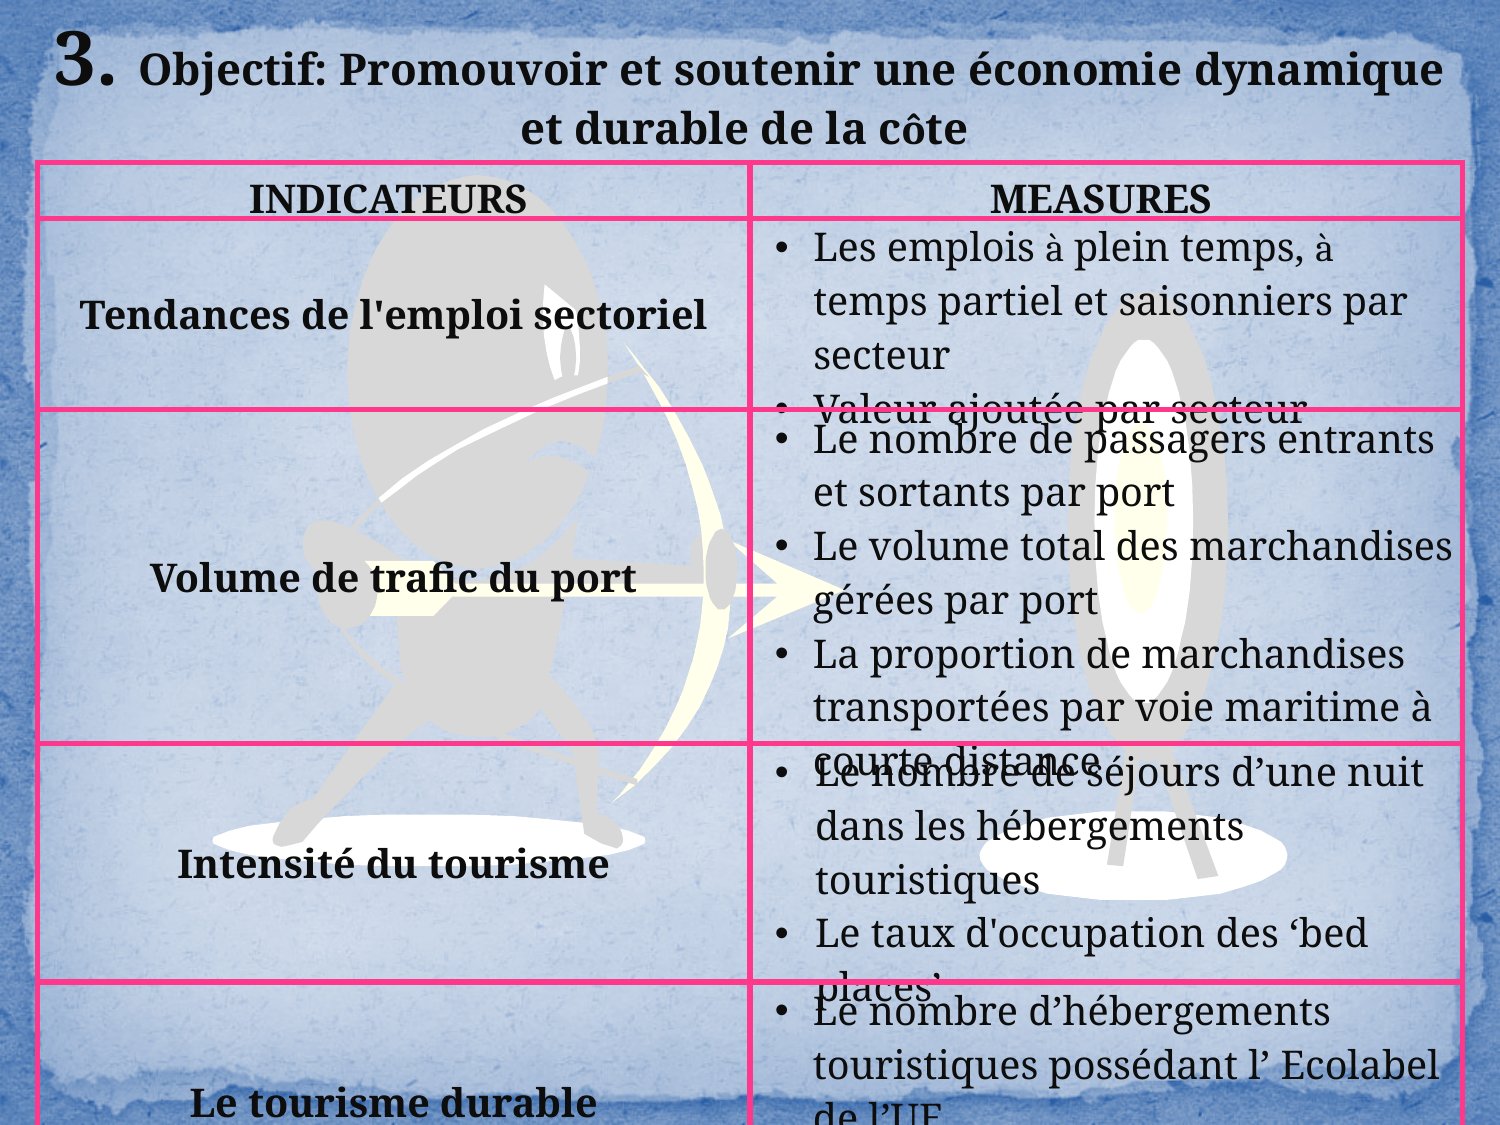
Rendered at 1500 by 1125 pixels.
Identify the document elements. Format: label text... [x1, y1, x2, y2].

table_cell Intensité du tourisme [40, 746, 747, 979]
table_cell Tendances de l'emploi sectoriel [40, 221, 207, 407]
table_cell Le nombre de passagers entrants et sortants par port Le volume total des marchandises gérées par port La proportion de marchandises transportées par voie maritime à courte distance [1291, 412, 1460, 741]
table_header INDICATEURS [40, 165, 747, 216]
table_cell Les emplois à plein temps, à temps partiel et saisonniers par secteur Valeur ajoutée par secteur [1291, 221, 1460, 407]
table_cell Le nombre de séjours d’une nuit dans les hébergements touristiques Le taux d'occupation des ‘bed places’ [753, 746, 1460, 979]
picture [212, 174, 1288, 901]
table_cell Le nombre d’hébergements touristiques possédant l’ Ecolabel de l’UE Le taux de séjours d’une nuit par rapport aux nombre de résidents [753, 985, 1460, 1125]
table_cell Volume de trafic du port [40, 412, 207, 741]
text_box 3. Objectif: Promouvoir et soutenir une économie dynamique et durable de la côte [37, 3, 1463, 160]
table_cell Le tourisme durable [40, 985, 747, 1125]
table_header MEASURES [753, 165, 1460, 216]
